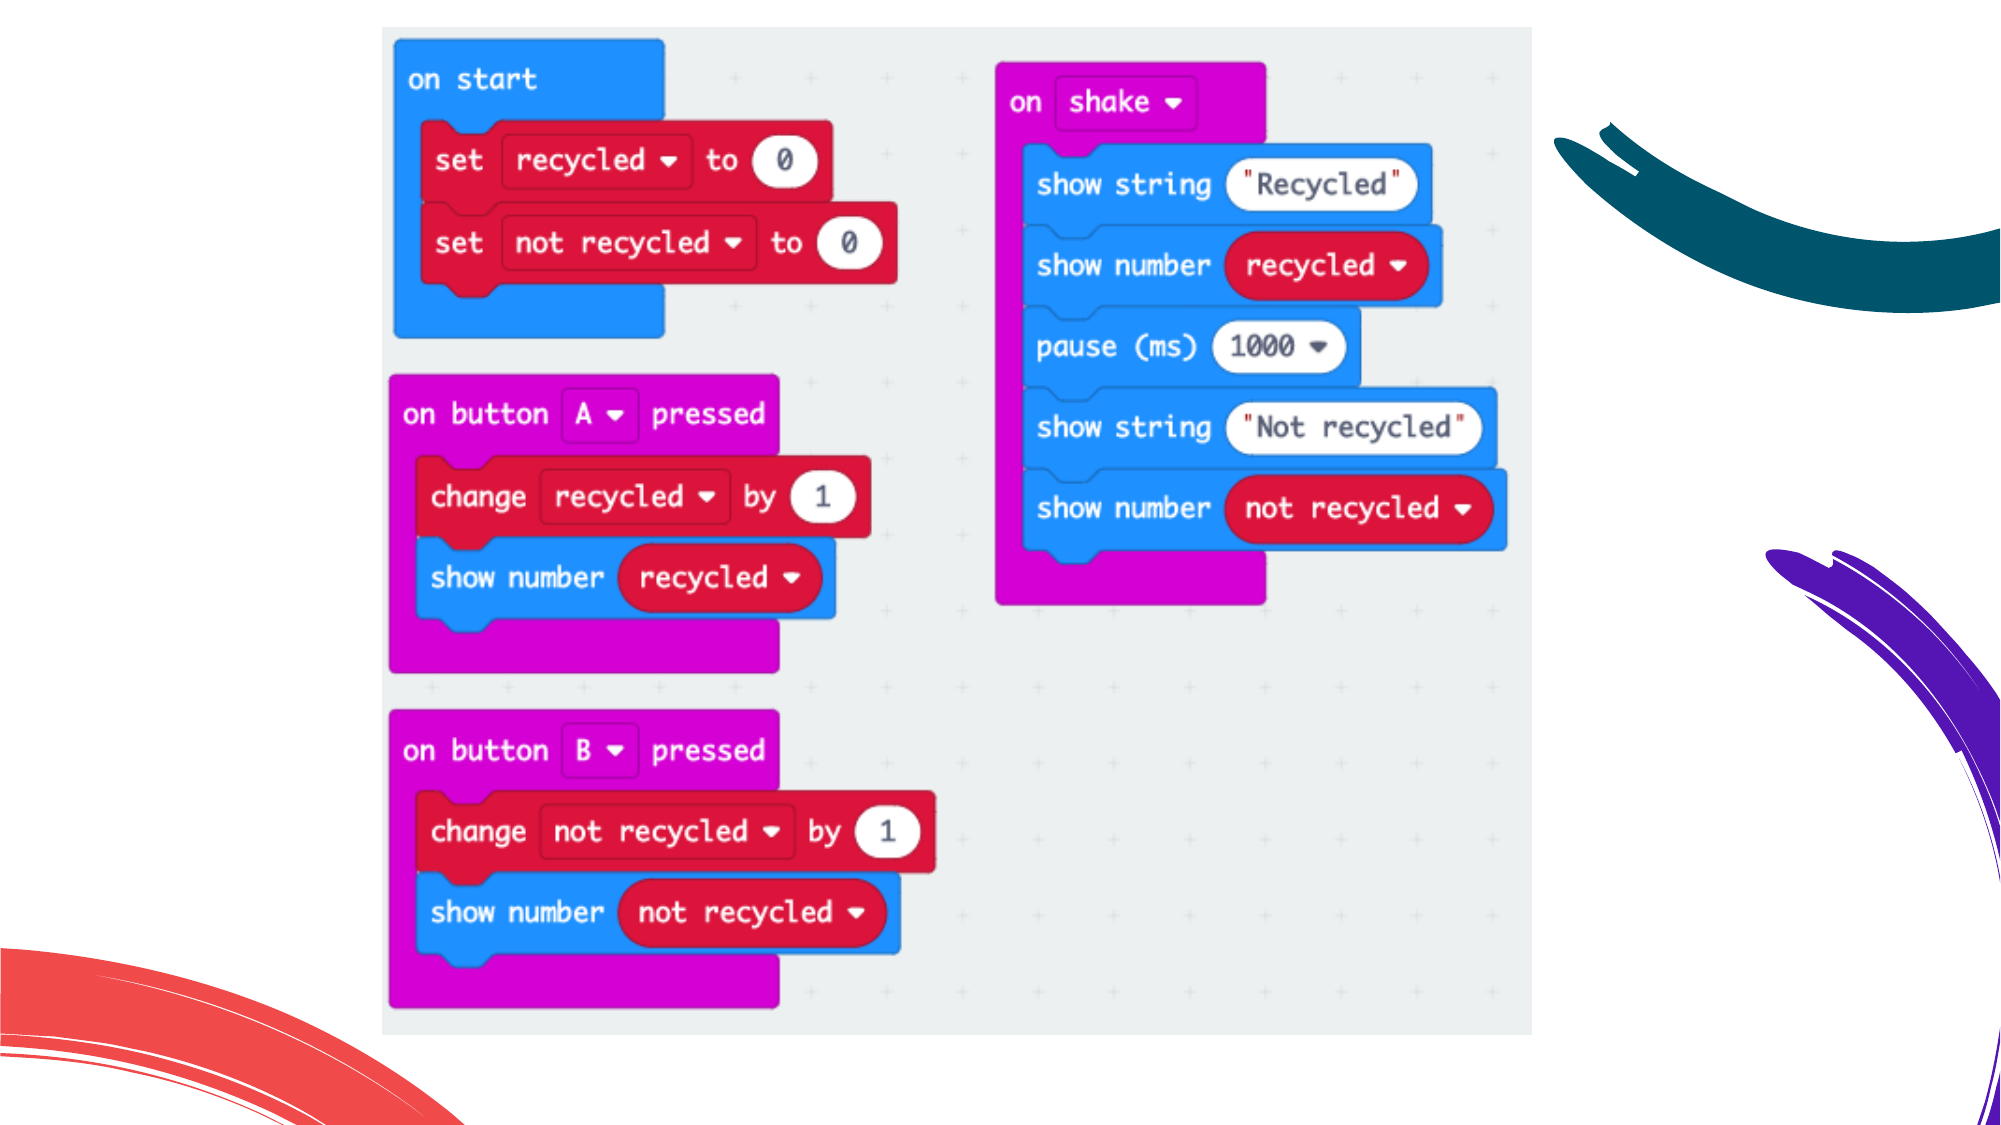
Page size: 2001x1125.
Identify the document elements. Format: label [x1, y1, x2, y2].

picture [382, 27, 1532, 1035]
